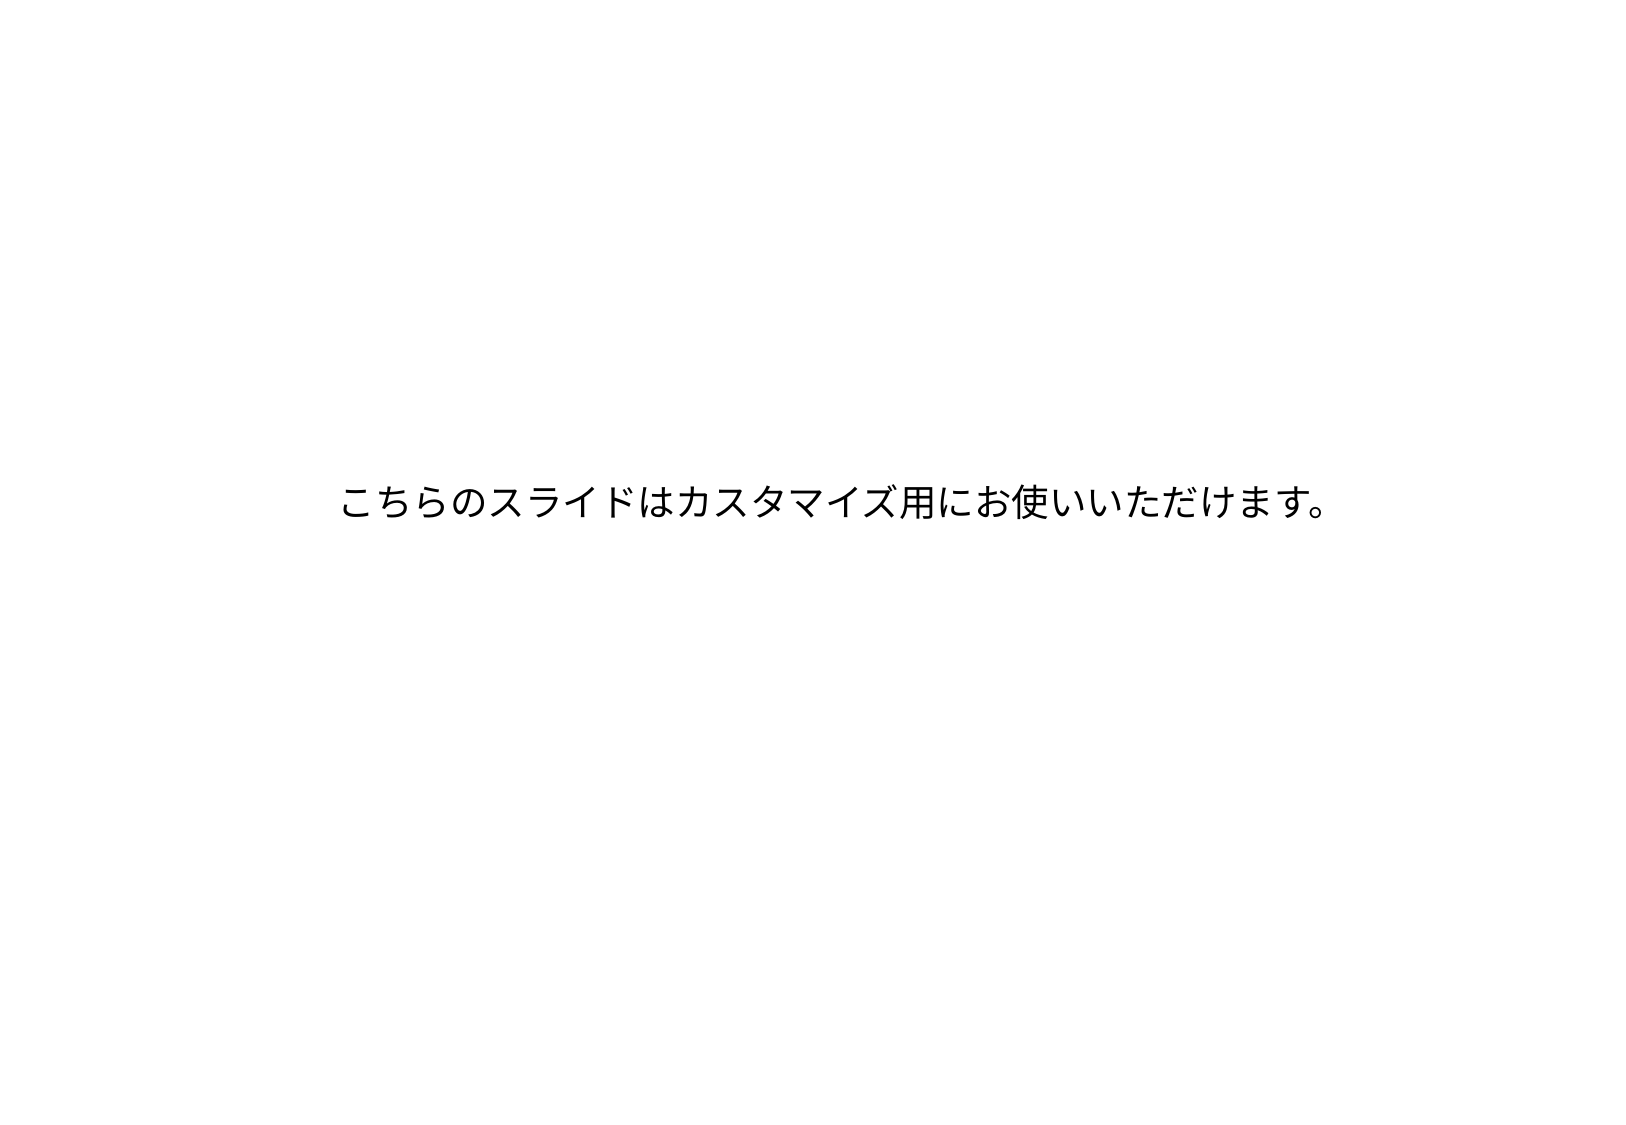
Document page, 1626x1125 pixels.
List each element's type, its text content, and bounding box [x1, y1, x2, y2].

text_box こちらのスライドはカスタマイズ用にお使いいただけます。 [322, 471, 1361, 531]
